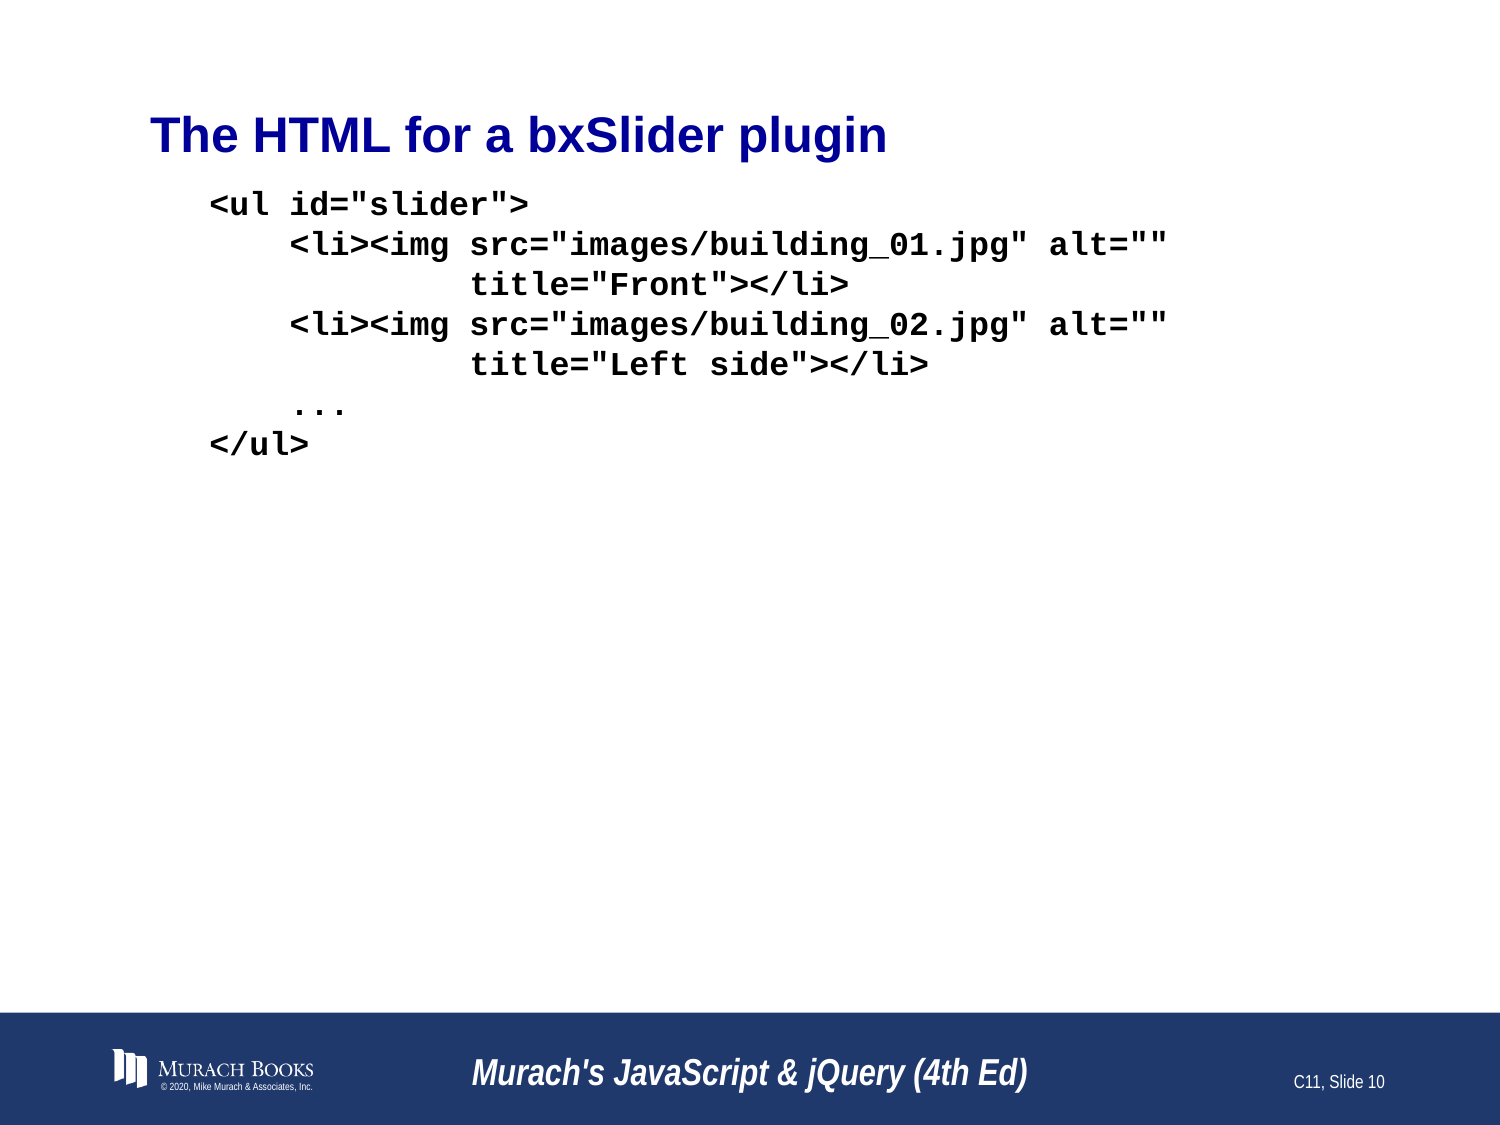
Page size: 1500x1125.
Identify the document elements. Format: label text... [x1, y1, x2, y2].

title The HTML for a bxSlider plugin [150, 102, 1350, 164]
footer © 2020, Mike Murach & Associates, Inc. [12, 1025, 463, 1100]
slide_number C11, Slide 10 [1087, 1025, 1400, 1100]
slide_number Murach's JavaScript & jQuery (4th Ed) [463, 1025, 1050, 1100]
list <ul id="slider"> <li><img src="images/building_01.jpg" alt="" title="Front"></li> <li><img src="images/building_02.jpg" alt="" title="Left side"></li> ... </ul> [137, 174, 1350, 975]
